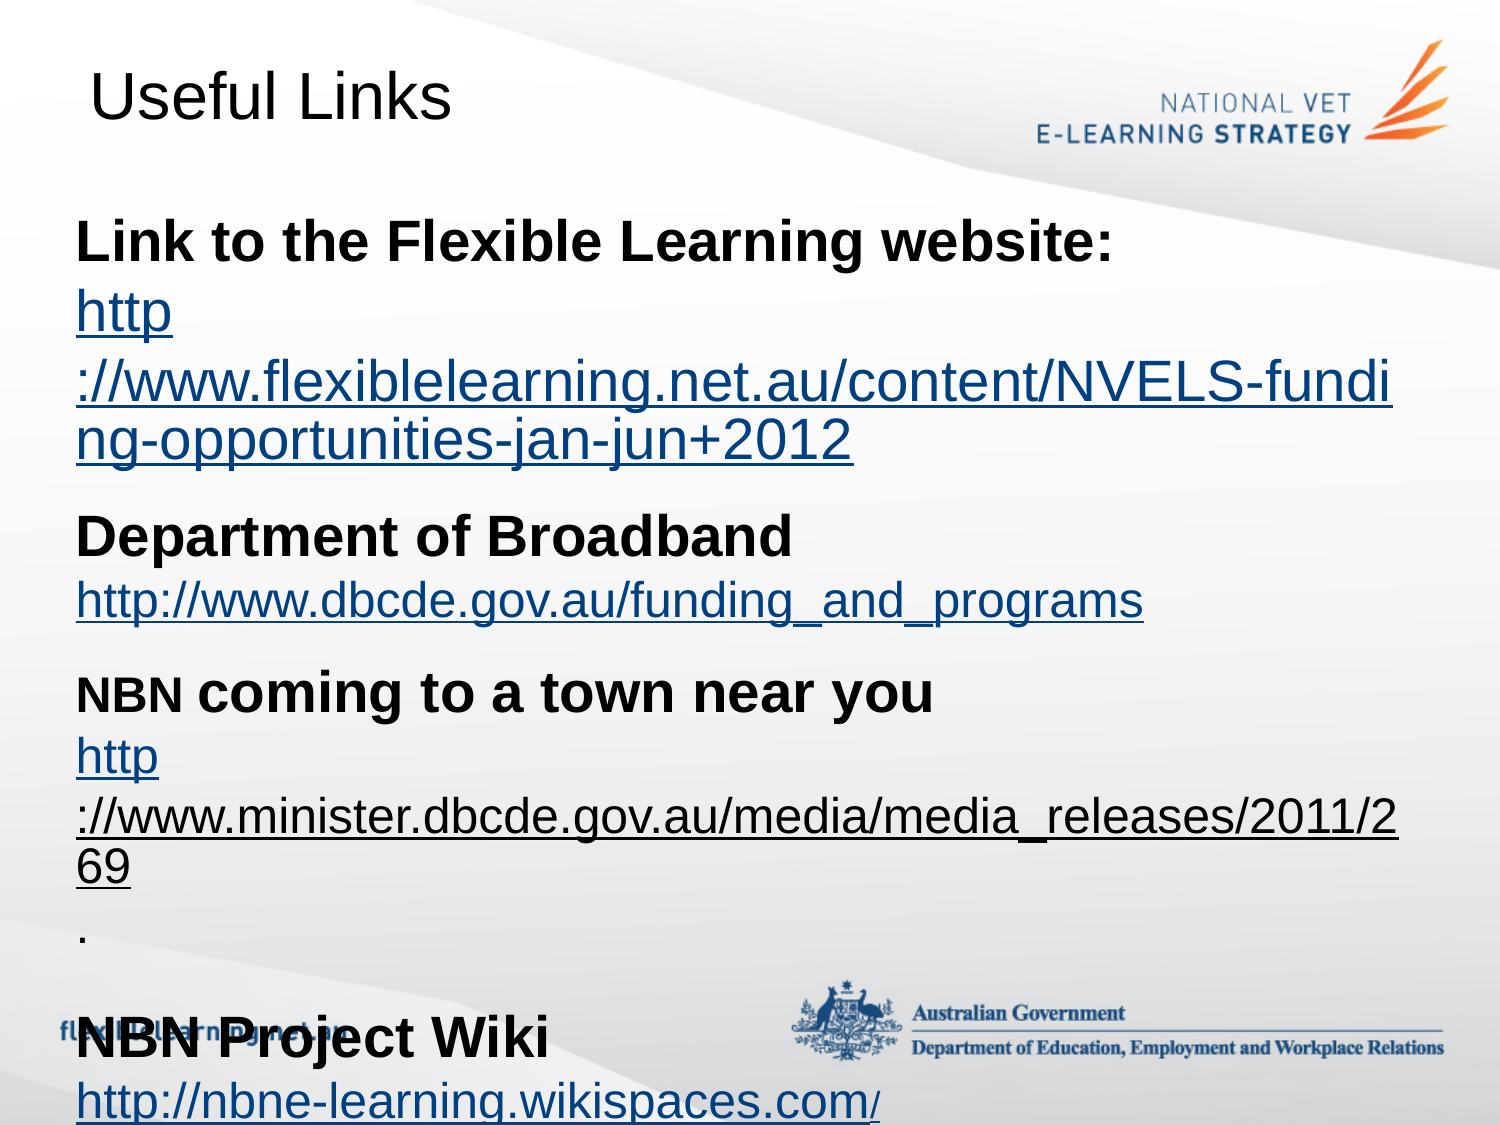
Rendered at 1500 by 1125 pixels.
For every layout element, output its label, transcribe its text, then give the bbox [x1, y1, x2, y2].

text_box Link to the Flexible Learning website: http://www.flexiblelearning.net.au/content/NVELS-funding-opportunities-jan-jun+2012 Department of Broadband http://www.dbcde.gov.au/funding_and_programs NBN coming to a town near you http://www.minister.dbcde.gov.au/media/media_releases/2011/269. NBN Project Wiki http://nbne-learning.wikispaces.com/ [60, 195, 1425, 1028]
text_box Useful Links [74, 45, 1425, 195]
picture [0, 0, 1500, 1125]
